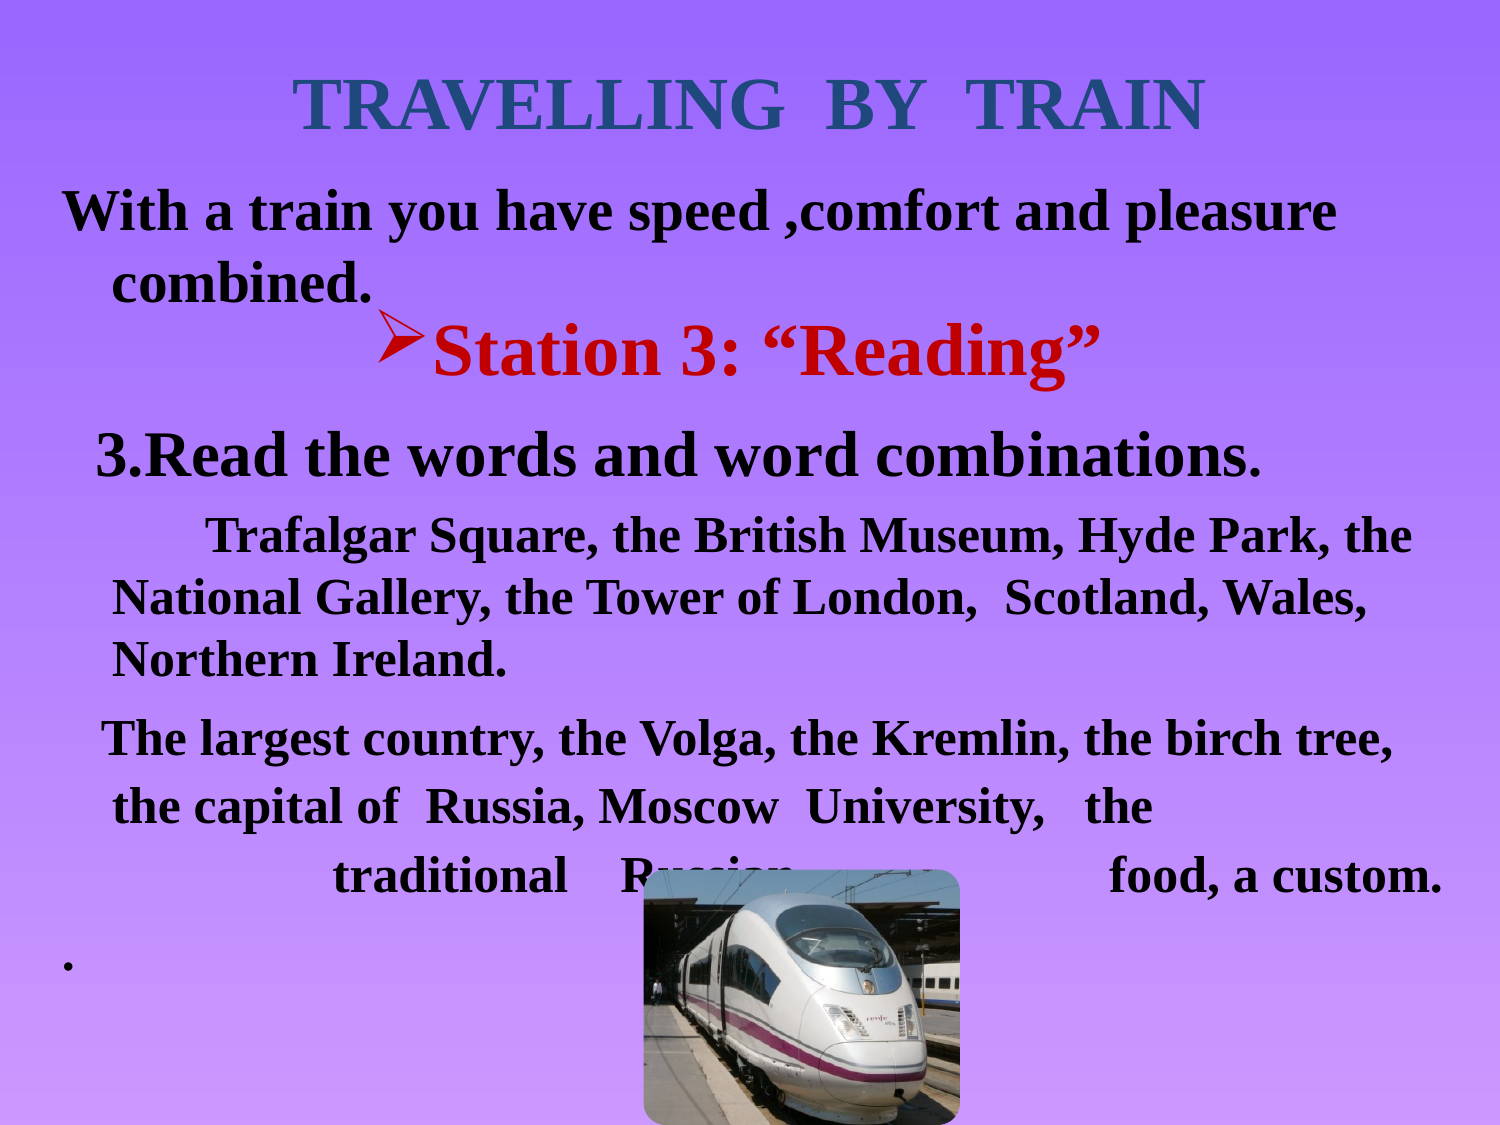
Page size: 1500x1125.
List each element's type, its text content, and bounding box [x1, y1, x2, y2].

list With a train you have speed ,comfort and pleasure combined. 3.Read the words and word combinations. Trafalgar Square, the British Museum, Hyde Park, the National Gallery, the Tower of London, Scotland, Wales, Northern Ireland. The largest country, the Volga, the Kremlin, the birch tree, the capital of Russia, Moscow University, the traditional Russian food, a custom. . [46, 164, 1465, 1059]
text_box travelling by train [212, 46, 1288, 152]
picture [643, 869, 961, 1125]
text_box Station 3: “Reading” [152, 292, 1325, 398]
